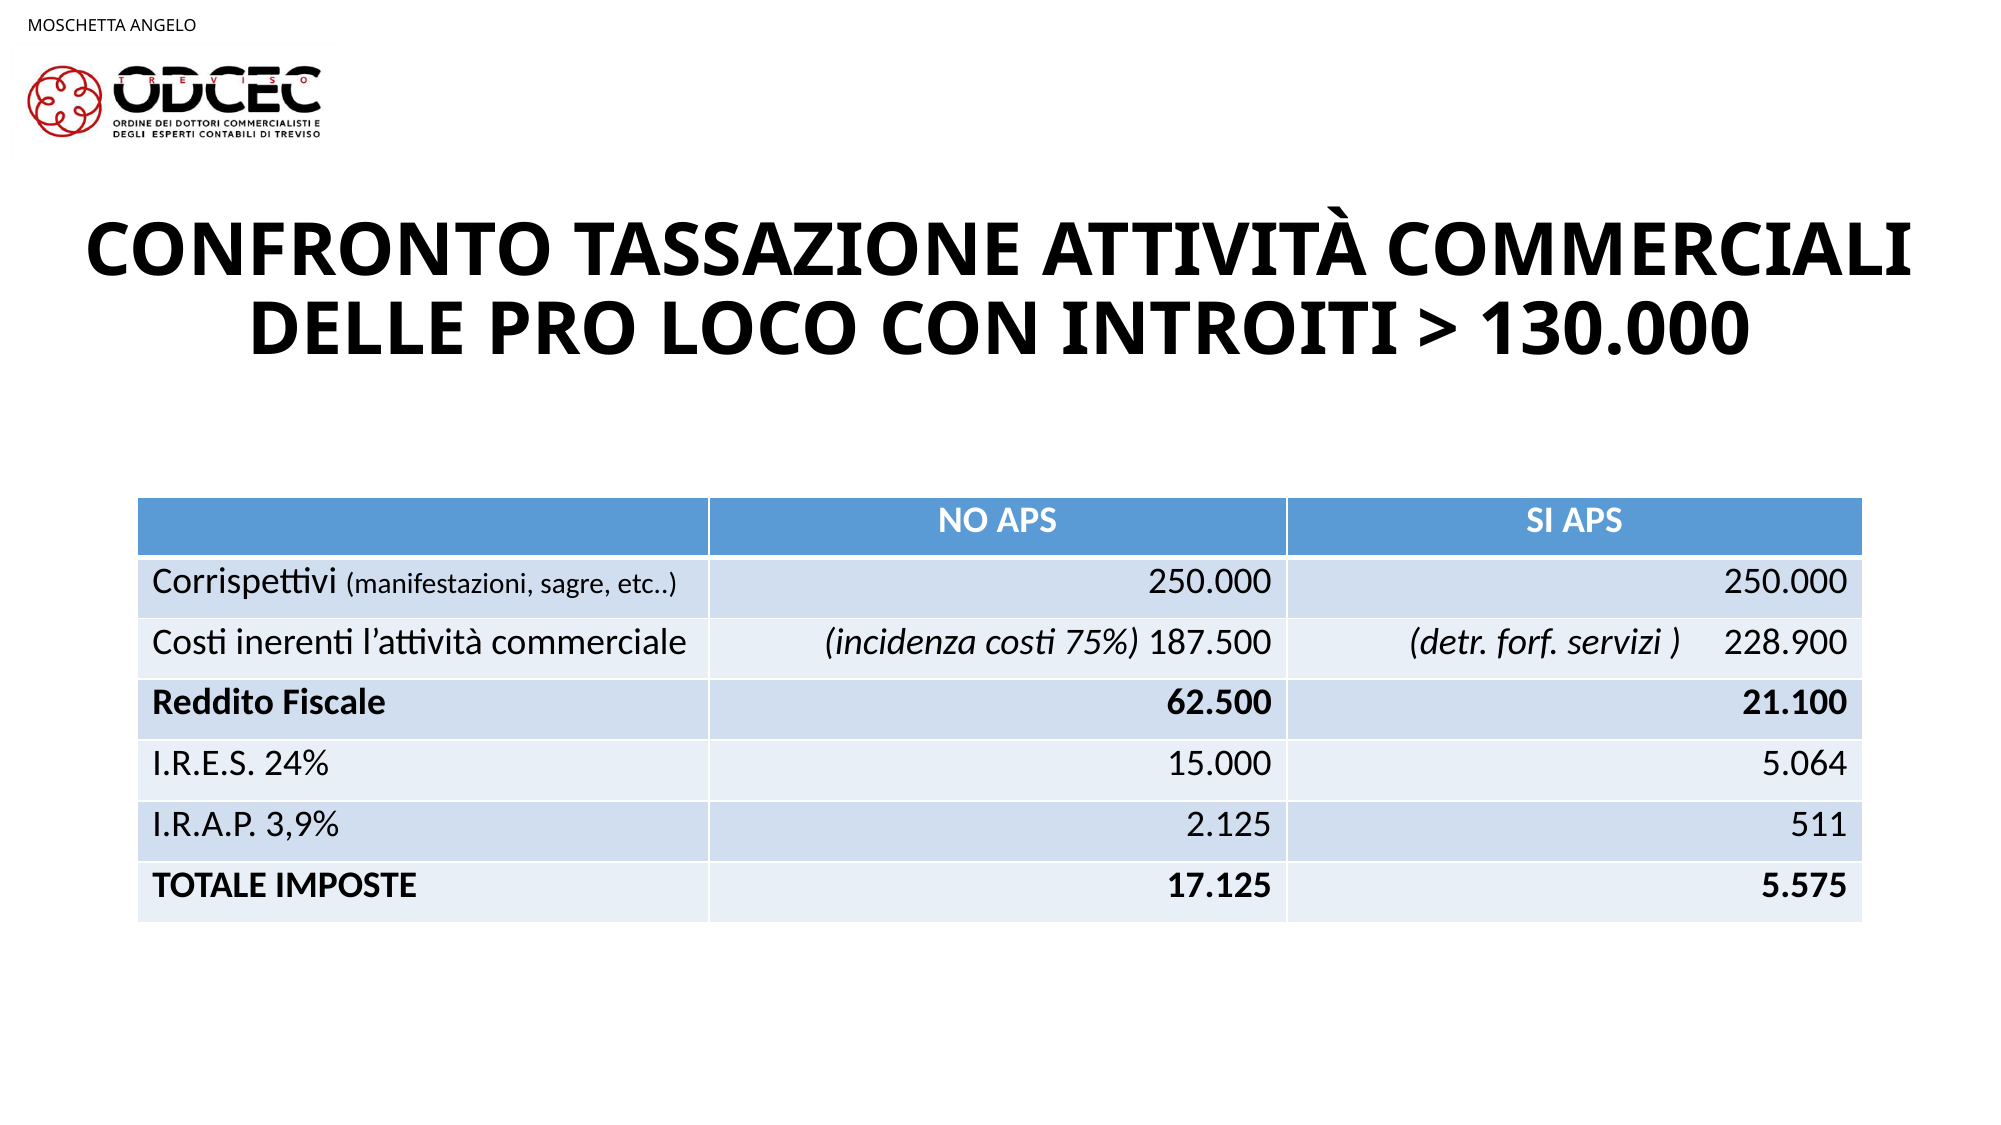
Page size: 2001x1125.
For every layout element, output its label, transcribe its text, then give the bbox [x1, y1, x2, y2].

text_box Confronto tassazione attività commerciali delle pro loco con introiti > 130.000 [56, 202, 1944, 380]
table_cell 21.100 [1288, 680, 1862, 739]
table_header SI APS [1288, 498, 1862, 555]
table_cell 250.000 [710, 560, 1286, 618]
table_cell 5.064 [1288, 741, 1862, 800]
table_cell Costi inerenti l’attività commerciale [138, 619, 708, 678]
table_header [138, 498, 708, 555]
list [12, 44, 339, 161]
table_cell (incidenza costi 75%) 187.500 [710, 619, 1286, 678]
table_cell 15.000 [710, 741, 1286, 800]
table_cell 511 [1288, 802, 1862, 861]
table_cell 17.125 [710, 863, 1286, 922]
title MOSCHETTA ANGELO [12, 3, 339, 44]
table_cell 62.500 [710, 680, 1286, 739]
table_cell I.R.A.P. 3,9% [138, 802, 708, 861]
table_cell Corrispettivi (manifestazioni, sagre, etc..) [138, 560, 708, 618]
table_header NO APS [710, 498, 1286, 555]
table_cell 5.575 [1288, 863, 1862, 922]
table_cell (detr. forf. servizi ) 228.900 [1288, 619, 1862, 678]
table_cell 250.000 [1288, 560, 1862, 618]
table_cell 2.125 [710, 802, 1286, 861]
table_cell I.R.E.S. 24% [138, 741, 708, 800]
table_cell TOTALE IMPOSTE [138, 863, 708, 922]
table_cell Reddito Fiscale [138, 680, 708, 739]
